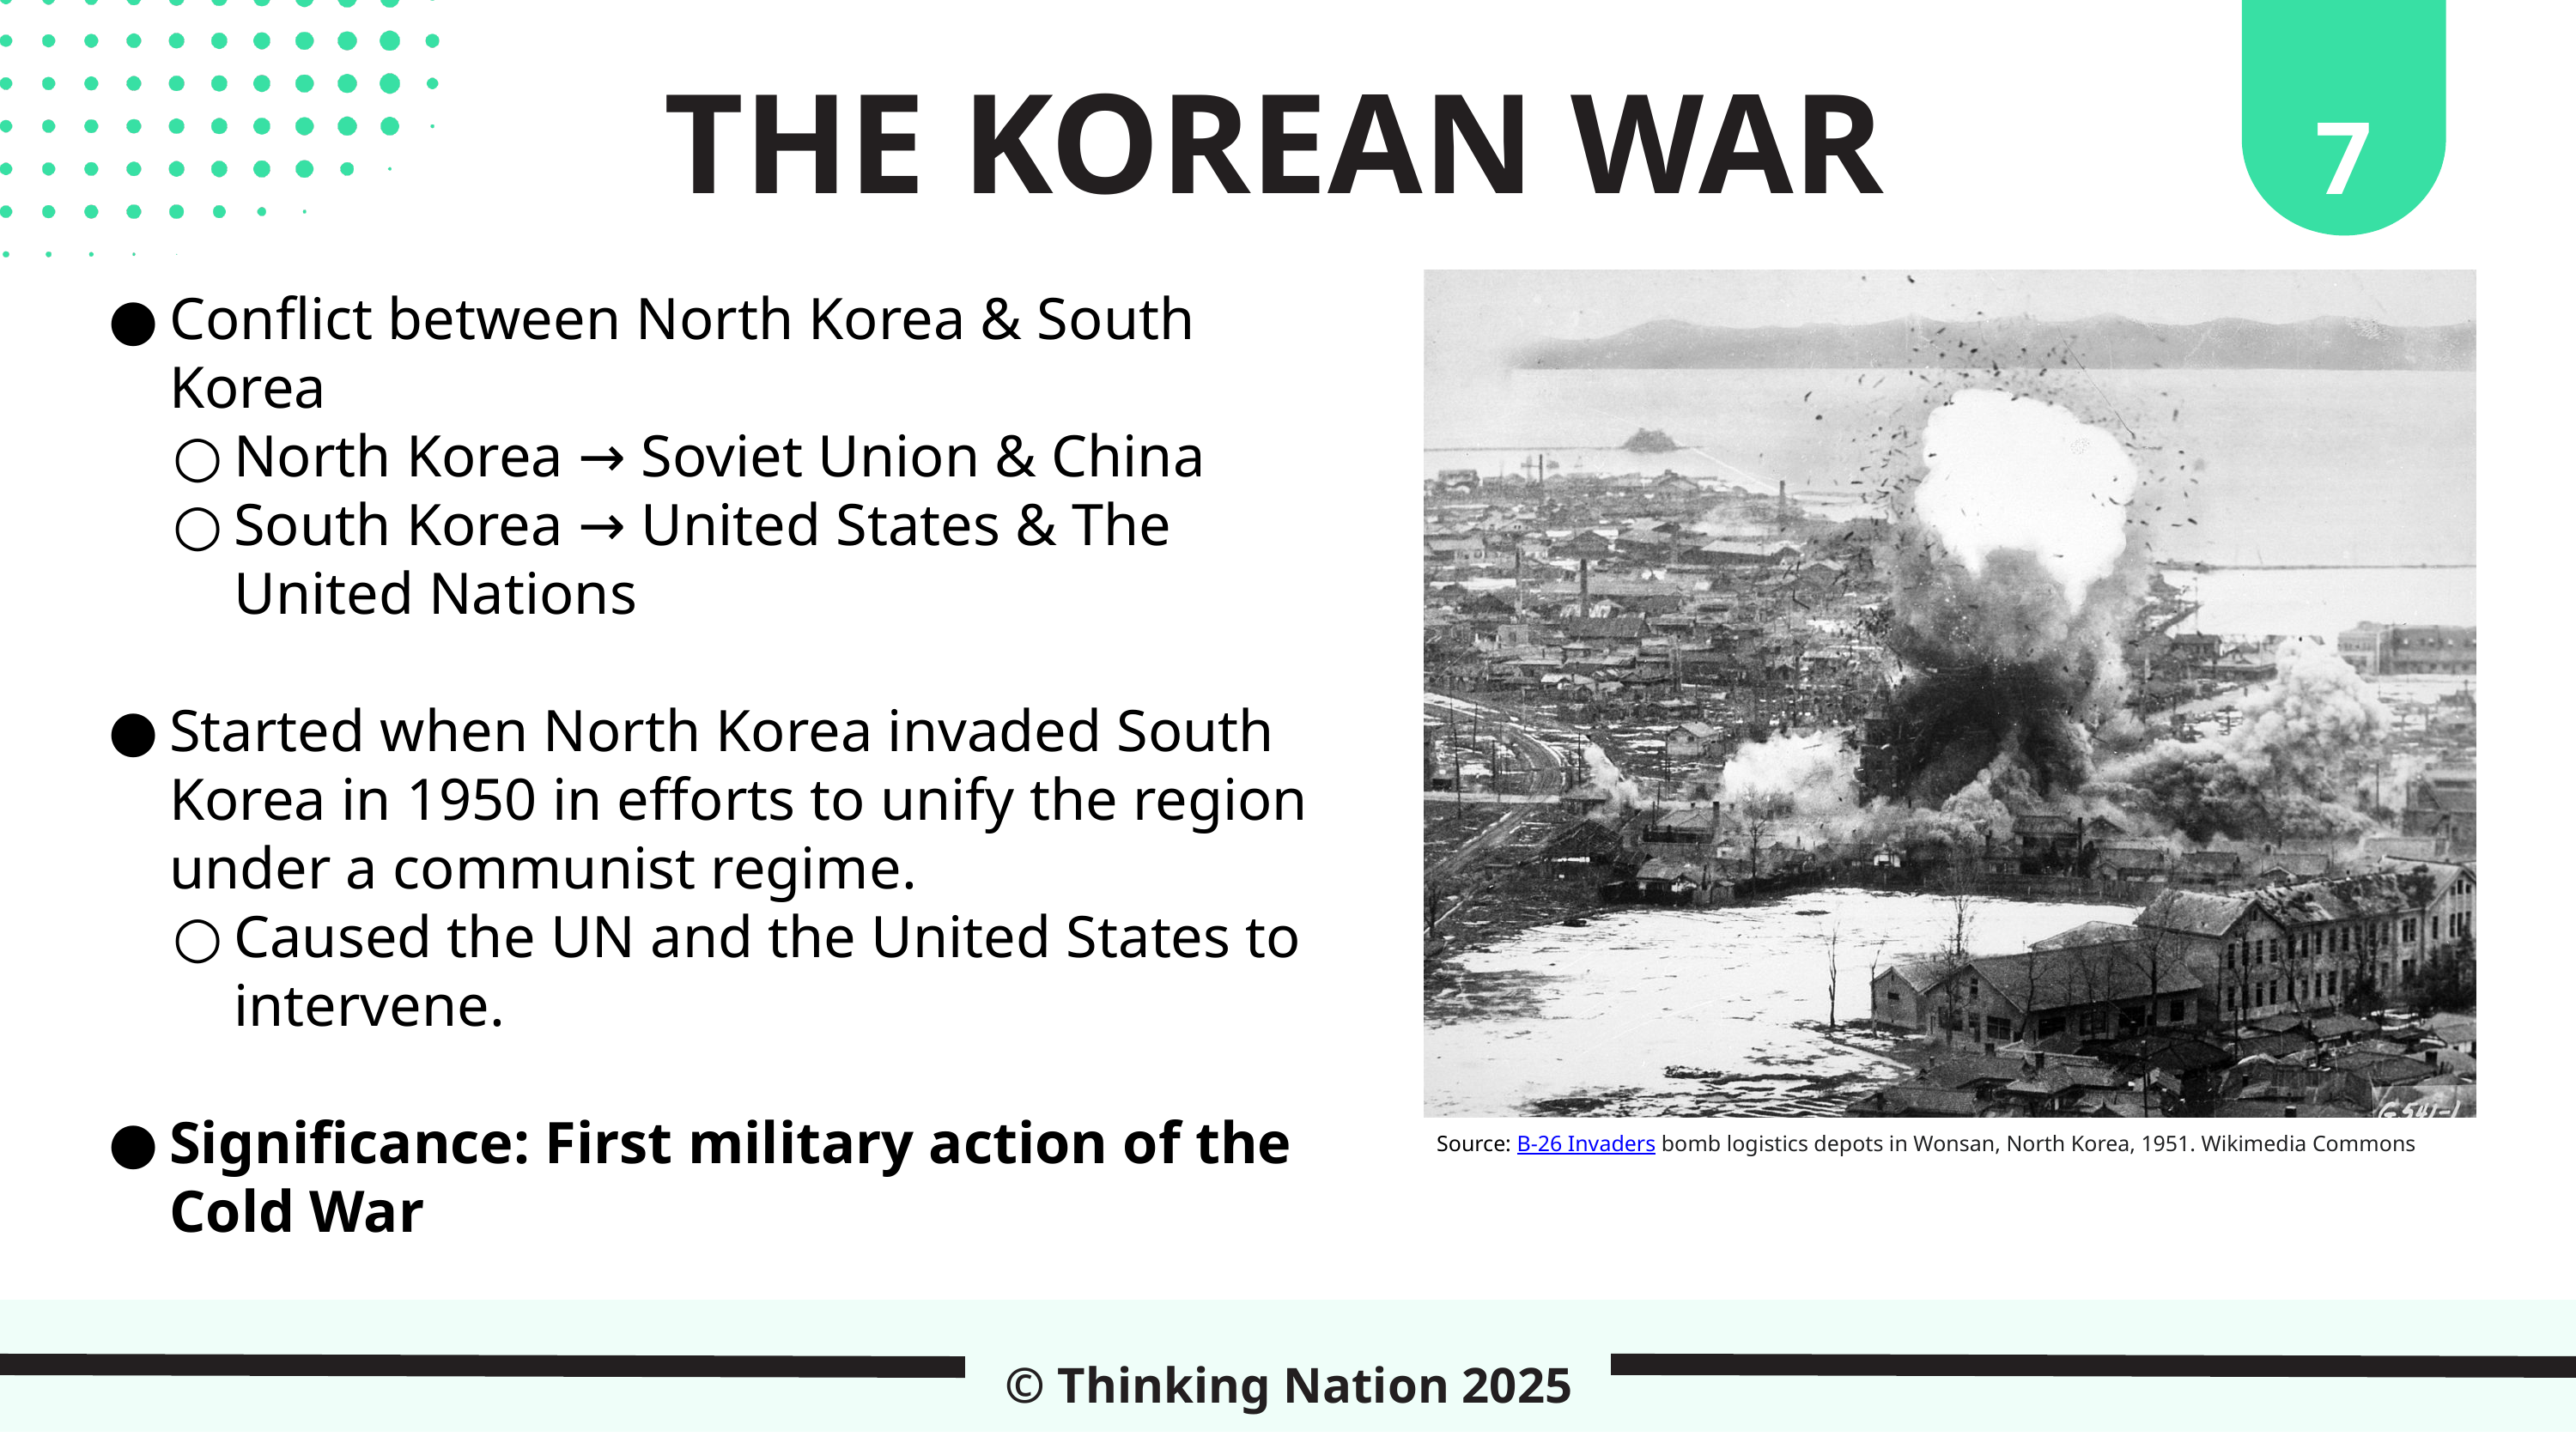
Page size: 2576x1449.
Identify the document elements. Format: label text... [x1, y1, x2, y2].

text_box THE KOREAN WAR [256, 55, 2229, 221]
picture [1423, 269, 2476, 1118]
text_box [0, 0, 440, 258]
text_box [2233, 0, 2455, 236]
text_box Source: B-26 Invaders bomb logistics depots in Wonsan, North Korea, 1951. Wikimedia Commons [1424, 1124, 2476, 1173]
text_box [0, 1299, 2576, 1433]
text_box Conflict between North Korea & South Korea North Korea → Soviet Union & China South Korea → United States & The United Nations Started when North Korea invaded South Korea in 1950 in efforts to unify the region under a communist regime. Caused the UN and the United States to intervene. Significance: First military action of the Cold War [92, 270, 1326, 1270]
